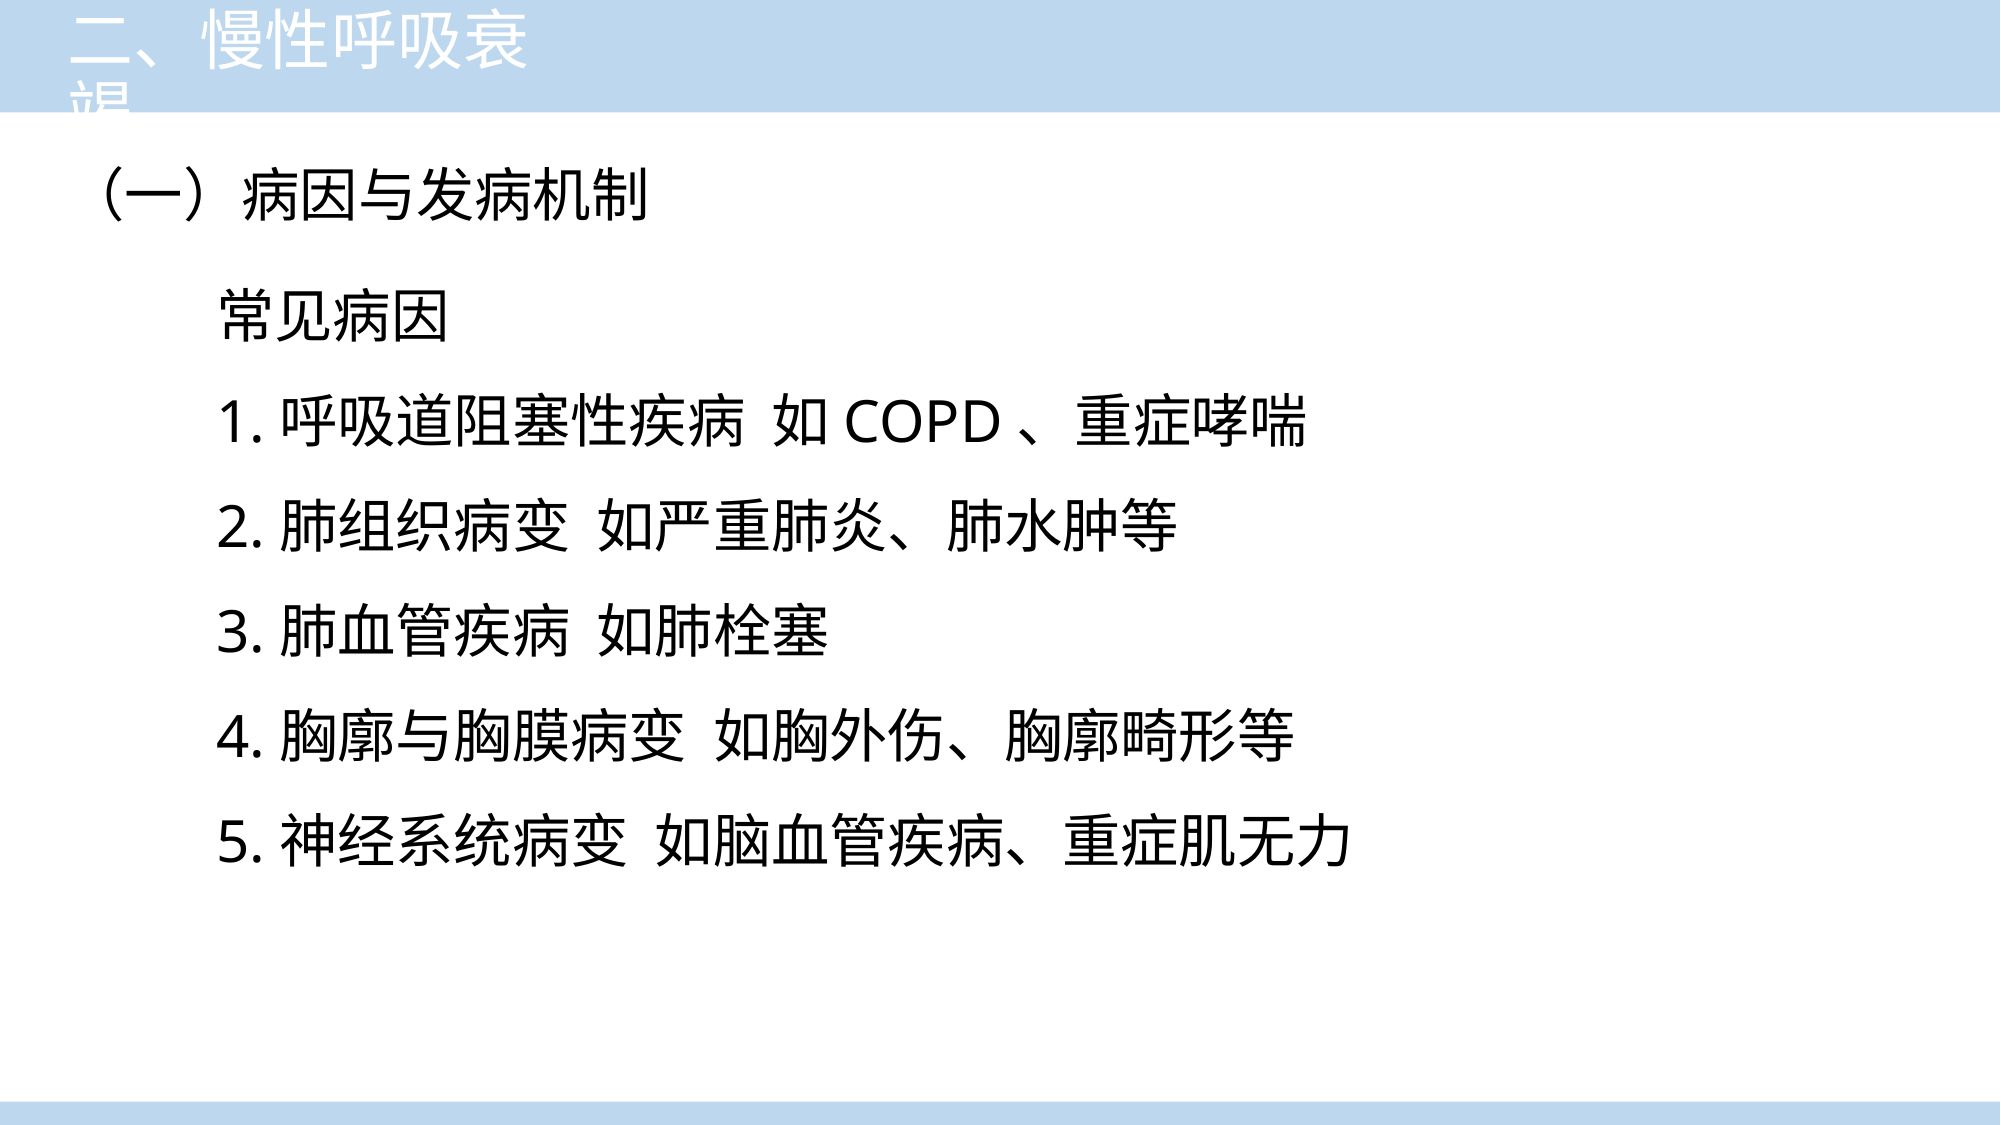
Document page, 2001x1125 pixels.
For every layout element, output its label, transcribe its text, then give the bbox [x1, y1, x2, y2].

title 二、慢性呼吸衰竭 [52, 0, 604, 150]
list 常见病因 1.呼吸道阻塞性疾病 如COPD、重症哮喘 2.肺组织病变 如严重肺炎、肺水肿等 3.肺血管疾病 如肺栓塞 4.胸廓与胸膜病变 如胸外伤、胸廓畸形等 5.神经系统病变 如脑血管疾病、重症肌无力 [201, 236, 1742, 1066]
text_box （一）病因与发病机制 [52, 150, 741, 236]
